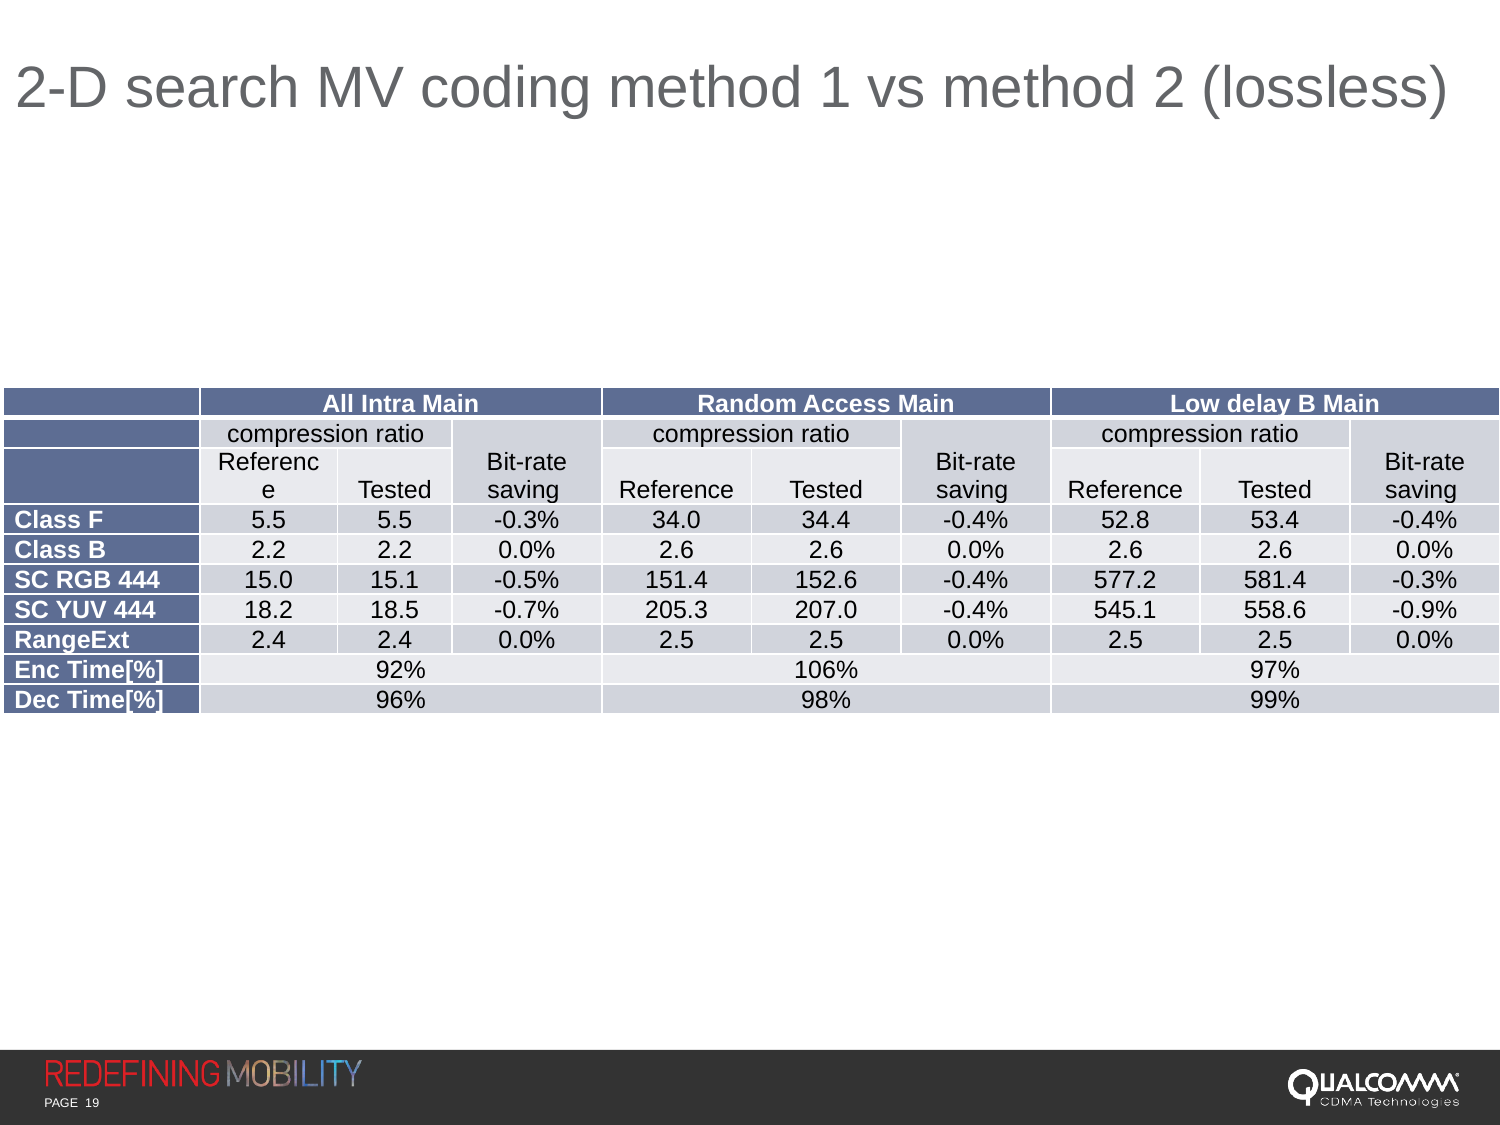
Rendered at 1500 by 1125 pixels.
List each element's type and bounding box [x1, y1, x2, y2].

picture [30, 1048, 372, 1099]
table_cell [1351, 505, 1499, 533]
table_cell [902, 595, 1050, 623]
table_cell [201, 535, 337, 563]
table_cell [1052, 655, 1499, 683]
table_header [201, 388, 601, 415]
table_cell [453, 535, 601, 563]
table_cell [603, 685, 1050, 713]
table_cell [4, 565, 199, 593]
table_header [1052, 388, 1499, 415]
table_cell [902, 565, 1050, 593]
table_cell [201, 655, 601, 683]
table_cell [4, 420, 199, 447]
table_cell [1052, 449, 1199, 503]
table_cell [1052, 625, 1199, 653]
title [0, 44, 1500, 138]
table_cell [902, 625, 1050, 653]
table_cell [1201, 449, 1349, 503]
table_cell [4, 535, 199, 563]
table_cell [1052, 595, 1199, 623]
table_cell [4, 449, 199, 503]
table_cell [1351, 595, 1499, 623]
table_cell [603, 505, 751, 533]
table_cell [752, 565, 900, 593]
table_cell [201, 625, 337, 653]
table_cell [338, 505, 451, 533]
picture [1278, 1058, 1478, 1114]
table_cell [4, 595, 199, 623]
table_cell [603, 595, 751, 623]
table_cell [1201, 535, 1349, 563]
table_cell [1201, 625, 1349, 653]
table_cell [1351, 535, 1499, 563]
table_cell [603, 535, 751, 563]
table_cell [1052, 535, 1199, 563]
table_cell [453, 625, 601, 653]
table_cell [201, 505, 337, 533]
table_cell [201, 685, 601, 713]
table_cell [1201, 505, 1349, 533]
table_cell [338, 625, 451, 653]
table_cell [902, 420, 1050, 503]
table_cell [4, 505, 199, 533]
table_cell [338, 595, 451, 623]
table_cell [902, 535, 1050, 563]
table_cell [603, 625, 751, 653]
table_cell [603, 655, 1050, 683]
table_cell [603, 565, 751, 593]
table_cell [1052, 565, 1199, 593]
table_cell [1052, 505, 1199, 533]
table_cell [453, 595, 601, 623]
table_cell [201, 595, 337, 623]
table_cell [4, 655, 199, 683]
table_cell [1351, 625, 1499, 653]
table_cell [201, 449, 337, 503]
table_cell [453, 505, 601, 533]
table_cell [1351, 565, 1499, 593]
table_cell [603, 420, 900, 447]
table_cell [902, 505, 1050, 533]
table_cell [752, 625, 900, 653]
table_cell [201, 420, 451, 447]
table_cell [603, 449, 751, 503]
table_header [4, 388, 199, 415]
table_cell [752, 535, 900, 563]
table_cell [1201, 565, 1349, 593]
table_cell [338, 535, 451, 563]
table_cell [1052, 420, 1349, 447]
table_cell [752, 595, 900, 623]
table_cell [4, 685, 199, 713]
table_cell [4, 625, 199, 653]
table_cell [1201, 595, 1349, 623]
table_cell [338, 565, 451, 593]
table_cell [338, 449, 451, 503]
table_cell [453, 420, 601, 503]
table_cell [1351, 420, 1499, 503]
table_cell [1052, 685, 1499, 713]
table_cell [453, 565, 601, 593]
table_cell [752, 505, 900, 533]
table_cell [752, 449, 900, 503]
table_cell [201, 565, 337, 593]
table_header [603, 388, 1050, 415]
